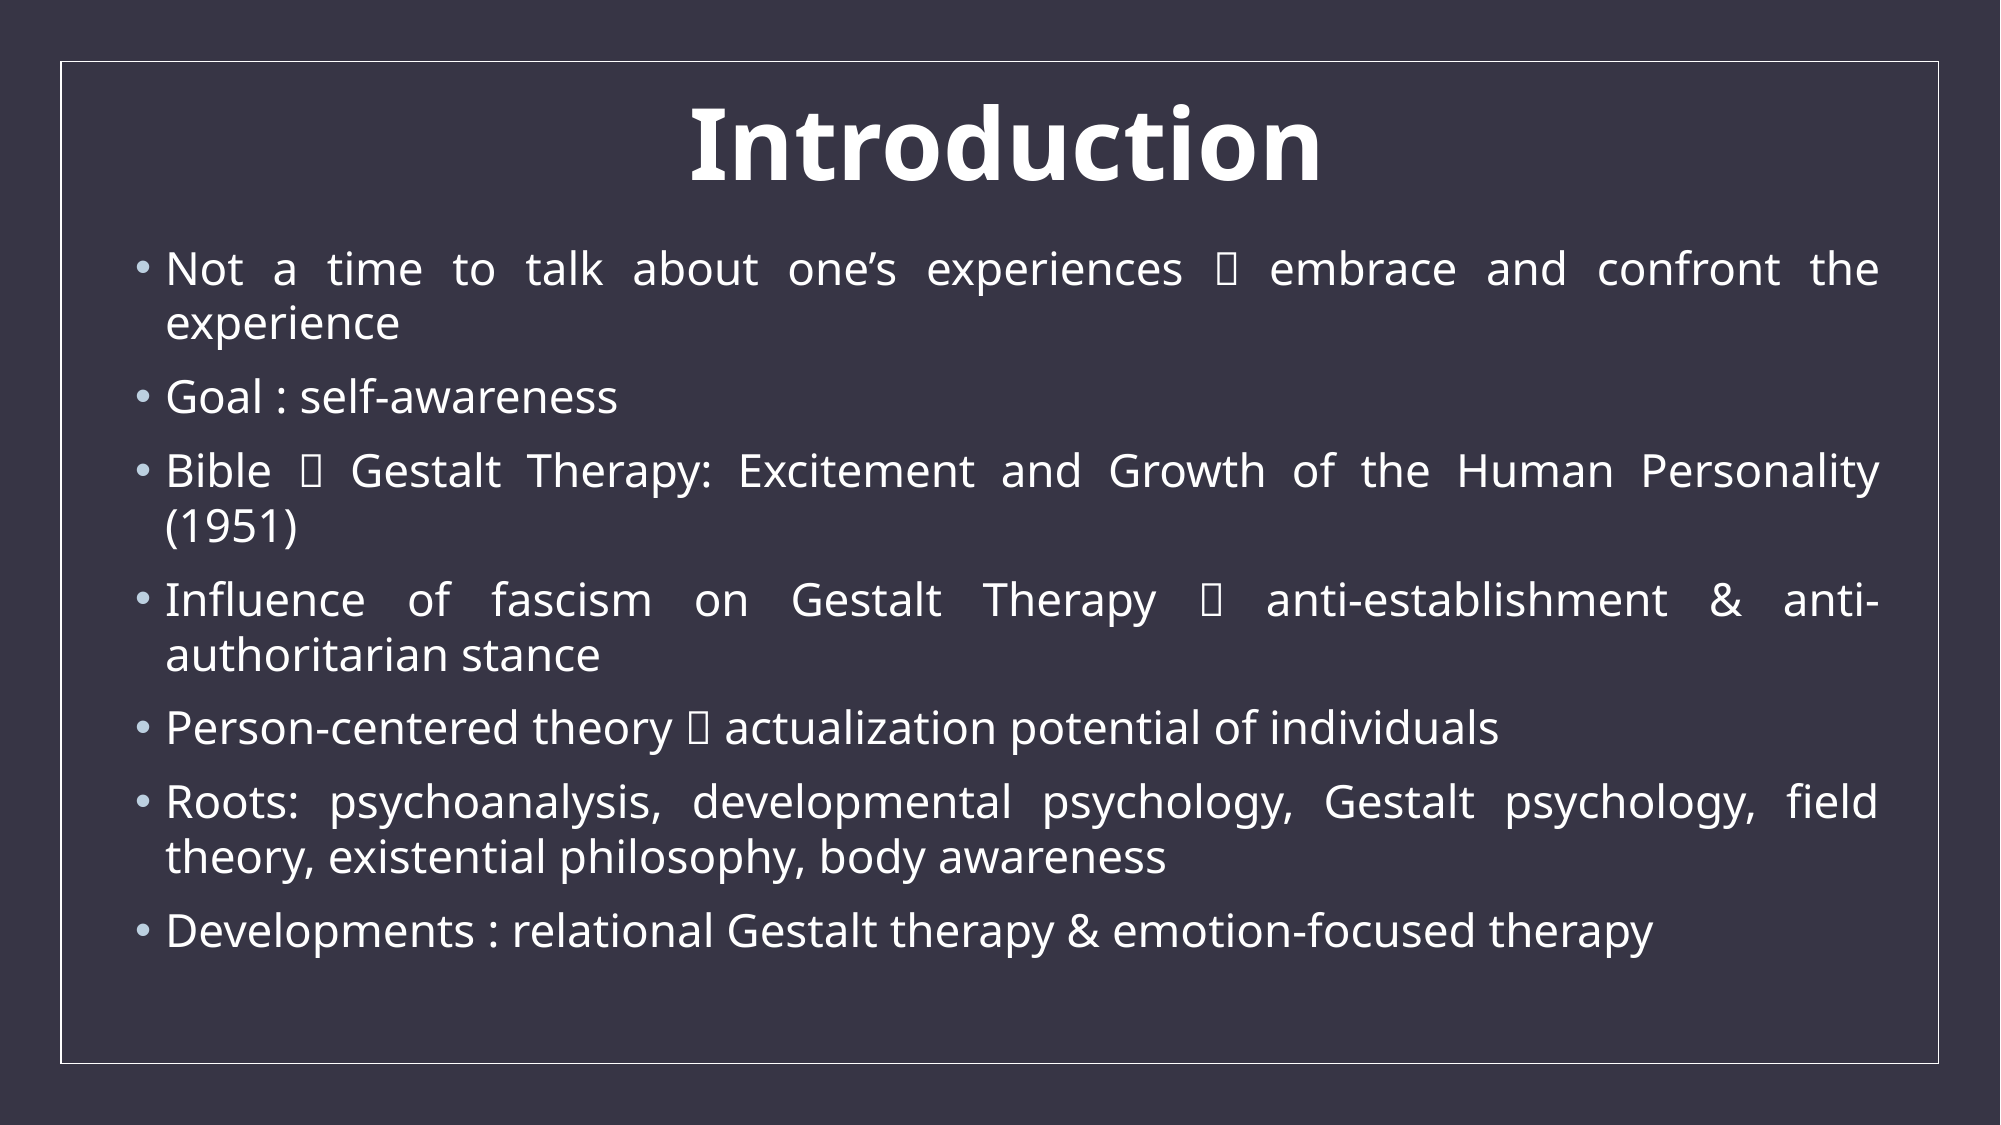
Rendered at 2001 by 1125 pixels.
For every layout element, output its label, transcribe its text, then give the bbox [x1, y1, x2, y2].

title Introduction [182, 83, 1833, 213]
list Not a time to talk about one’s experiences  embrace and confront the experience Goal : self-awareness Bible  Gestalt Therapy: Excitement and Growth of the Human Personality (1951) Influence of fascism on Gestalt Therapy  anti-establishment & anti-authoritarian stance Person-centered theory  actualization potential of individuals Roots: psychoanalysis, developmental psychology, Gestalt psychology, field theory, existential philosophy, body awareness Developments : relational Gestalt therapy & emotion-focused therapy [120, 231, 1896, 1023]
